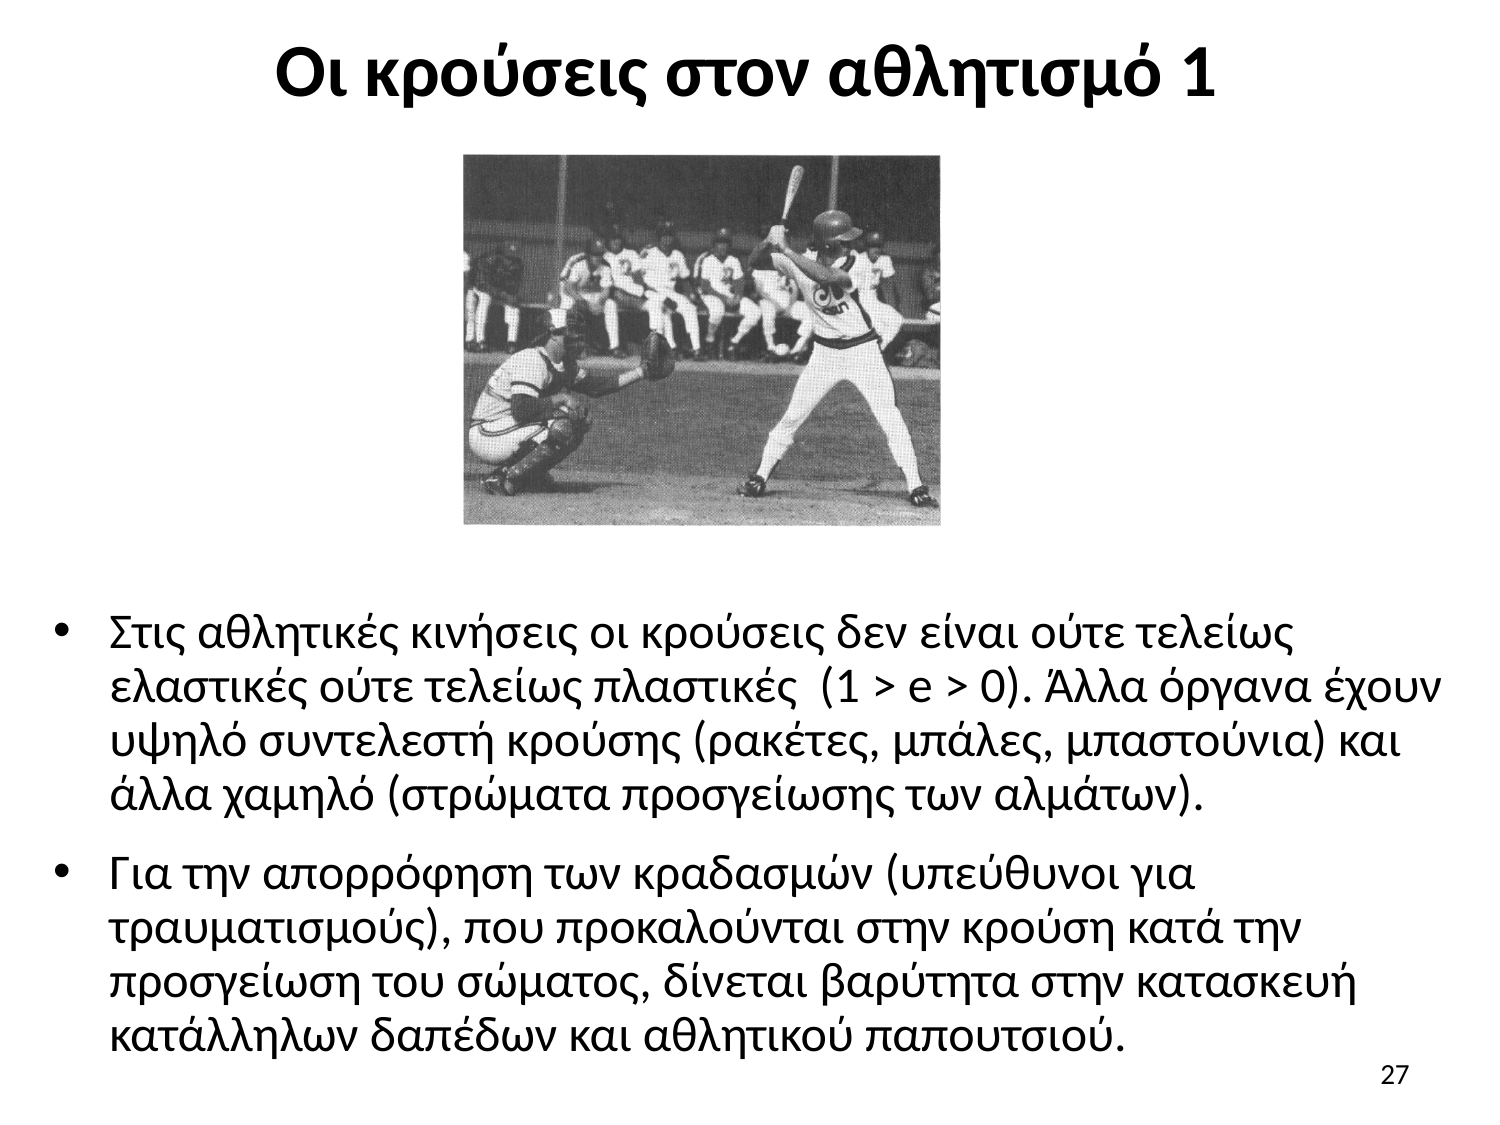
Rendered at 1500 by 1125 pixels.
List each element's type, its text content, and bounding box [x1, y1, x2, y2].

picture [459, 148, 945, 528]
title Οι κρούσεις στον αθλητισμό 1 [41, 30, 1453, 102]
list Στις αθλητικές κινήσεις οι κρούσεις δεν είναι ούτε τελείως ελαστικές ούτε τελείως πλαστικές (1 > e > 0). Άλλα όργανα έχουν υψηλό συντελεστή κρούσης (ρακέτες, μπάλες, μπαστούνια) και άλλα χαμηλό (στρώματα προσγείωσης των αλμάτων). Για την απορρόφηση των κραδασμών (υπεύθυνοι για τραυματισμούς), που προκαλούνται στην κρούση κατά την προσγείωση του σώματος, δίνεται βαρύτητα στην κατασκευή κατάλληλων δαπέδων και αθλητικού παπουτσιού. [38, 597, 1471, 1047]
slide_number 27 [1074, 1042, 1425, 1103]
